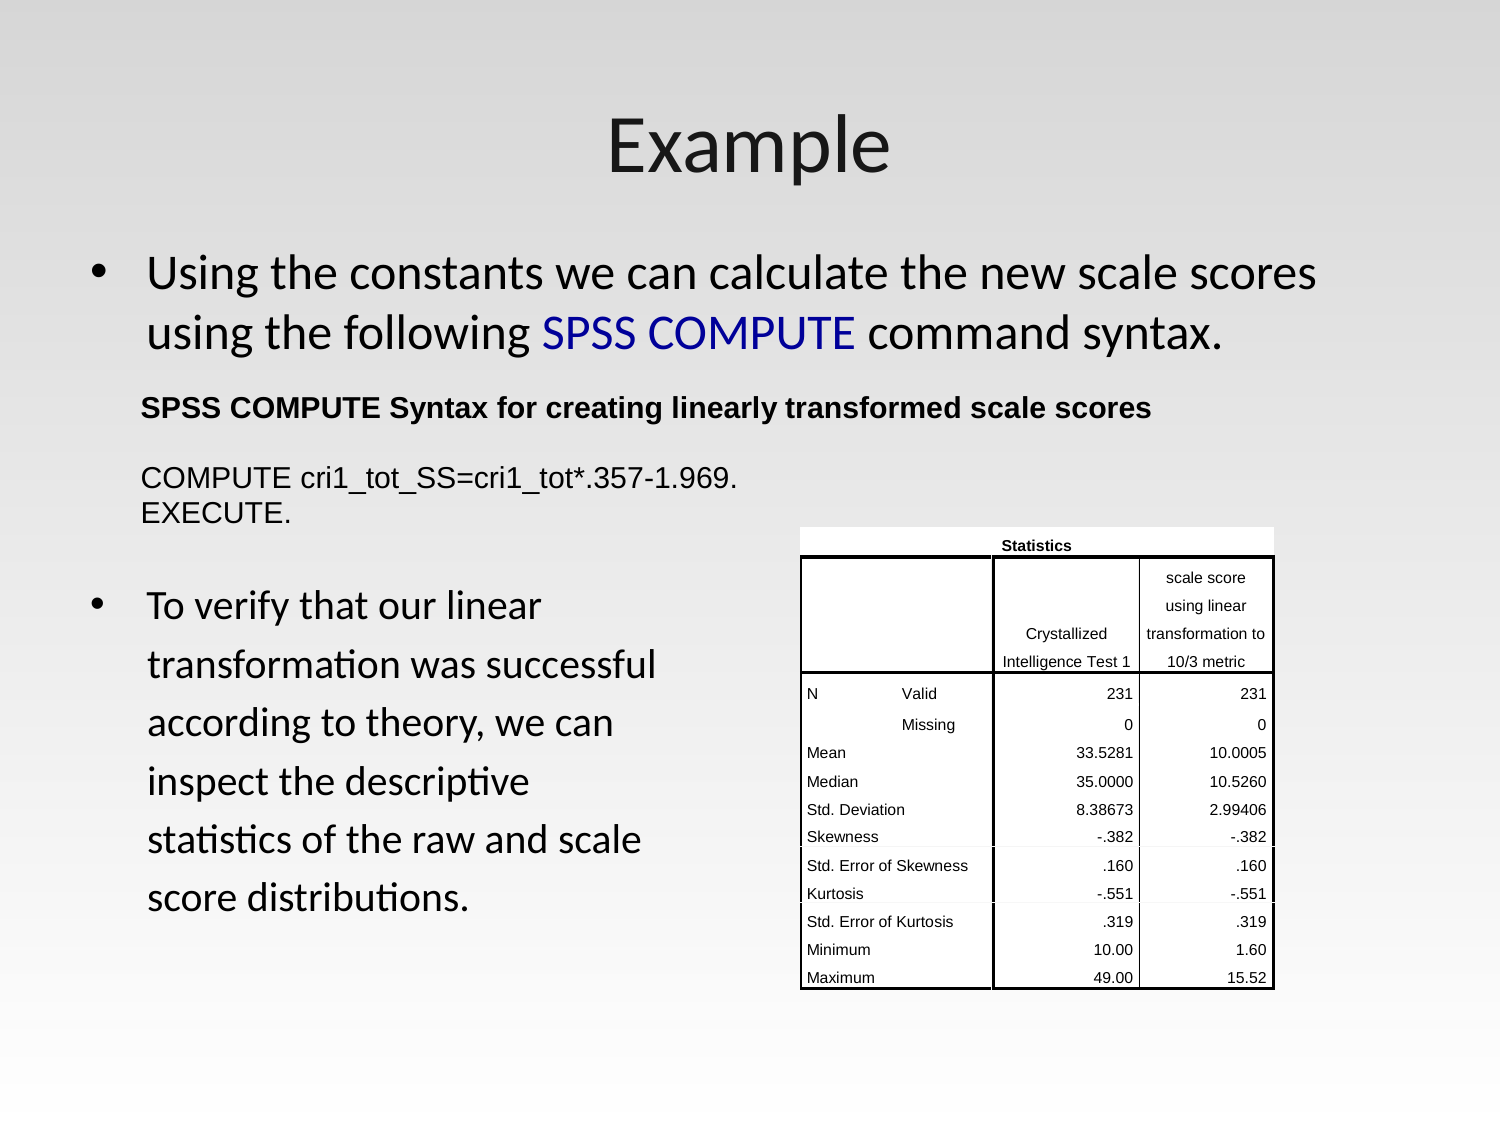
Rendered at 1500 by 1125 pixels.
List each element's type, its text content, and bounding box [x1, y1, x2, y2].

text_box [799, 527, 1500, 1015]
picture [49, 390, 1232, 531]
list Using the constants we can calculate the new scale scores using the following SPSS COMPUTE command syntax. To verify that our linear transformation was successful according to theory, we can inspect the descriptive statistics of the raw and scale score distributions. [75, 540, 794, 975]
title Example [37, 45, 1463, 233]
text_box [174, 787, 794, 863]
list Using the constants we can calculate the new scale scores using the following SPSS COMPUTE command syntax. To verify that our linear transformation was successful according to theory, we can inspect the descriptive statistics of the raw and scale score distributions. [75, 232, 1425, 525]
text_box [137, 629, 794, 771]
